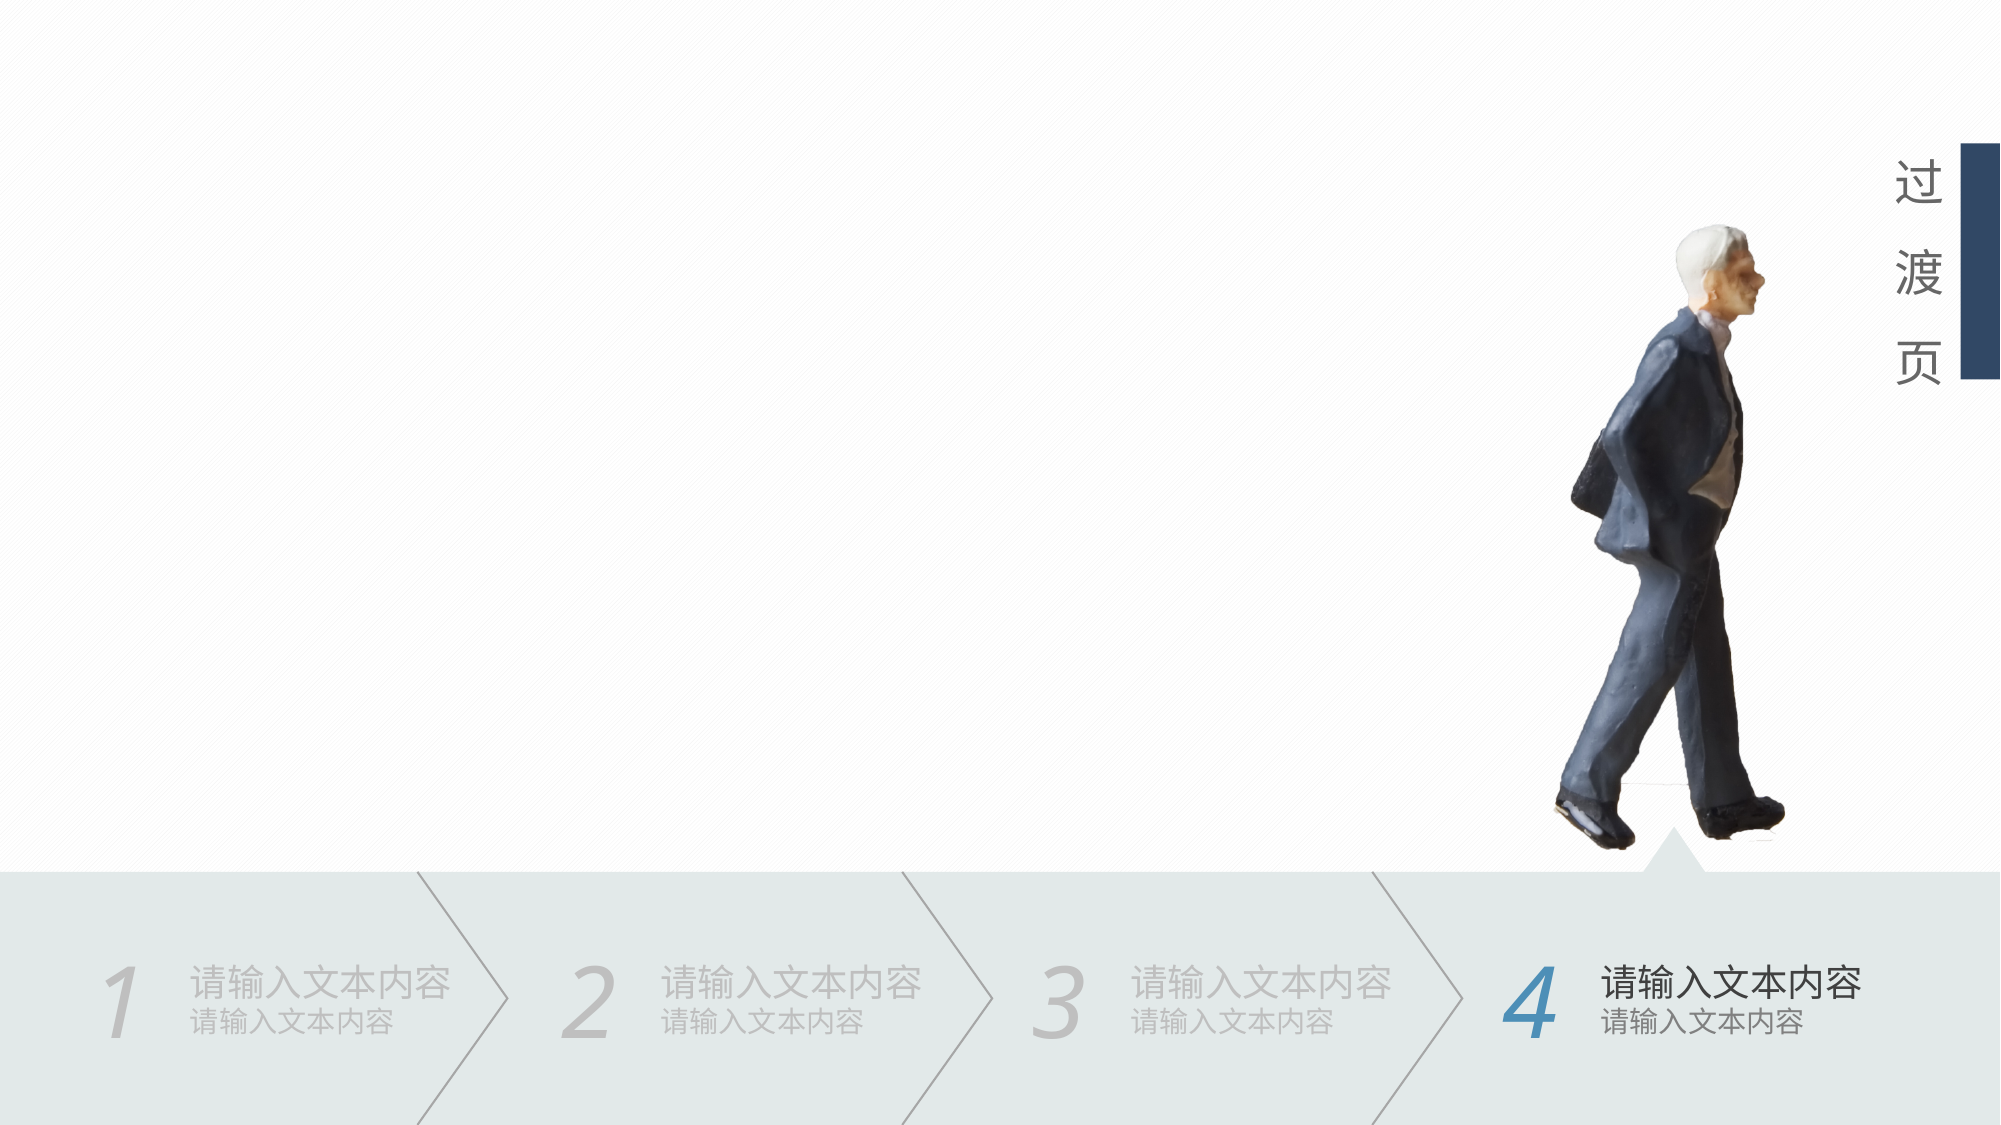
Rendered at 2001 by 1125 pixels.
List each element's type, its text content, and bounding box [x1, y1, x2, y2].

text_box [547, 931, 981, 1068]
text_box [901, 871, 946, 931]
text_box [0, 871, 457, 1125]
text_box [901, 1068, 944, 1125]
picture [1460, 175, 1839, 892]
text_box [419, 871, 942, 1125]
text_box [416, 1068, 460, 1125]
text_box [1374, 871, 2000, 1125]
text_box [416, 871, 461, 931]
text_box [1371, 1068, 1415, 1125]
text_box 过渡页 [1879, 114, 1961, 399]
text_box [1487, 931, 1921, 1068]
text_box [904, 871, 1412, 1125]
text_box [1451, 980, 1464, 1017]
text_box [981, 980, 994, 1016]
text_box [76, 931, 510, 1068]
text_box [1017, 931, 1451, 1068]
text_box [1961, 142, 2000, 380]
text_box [1371, 871, 1416, 931]
